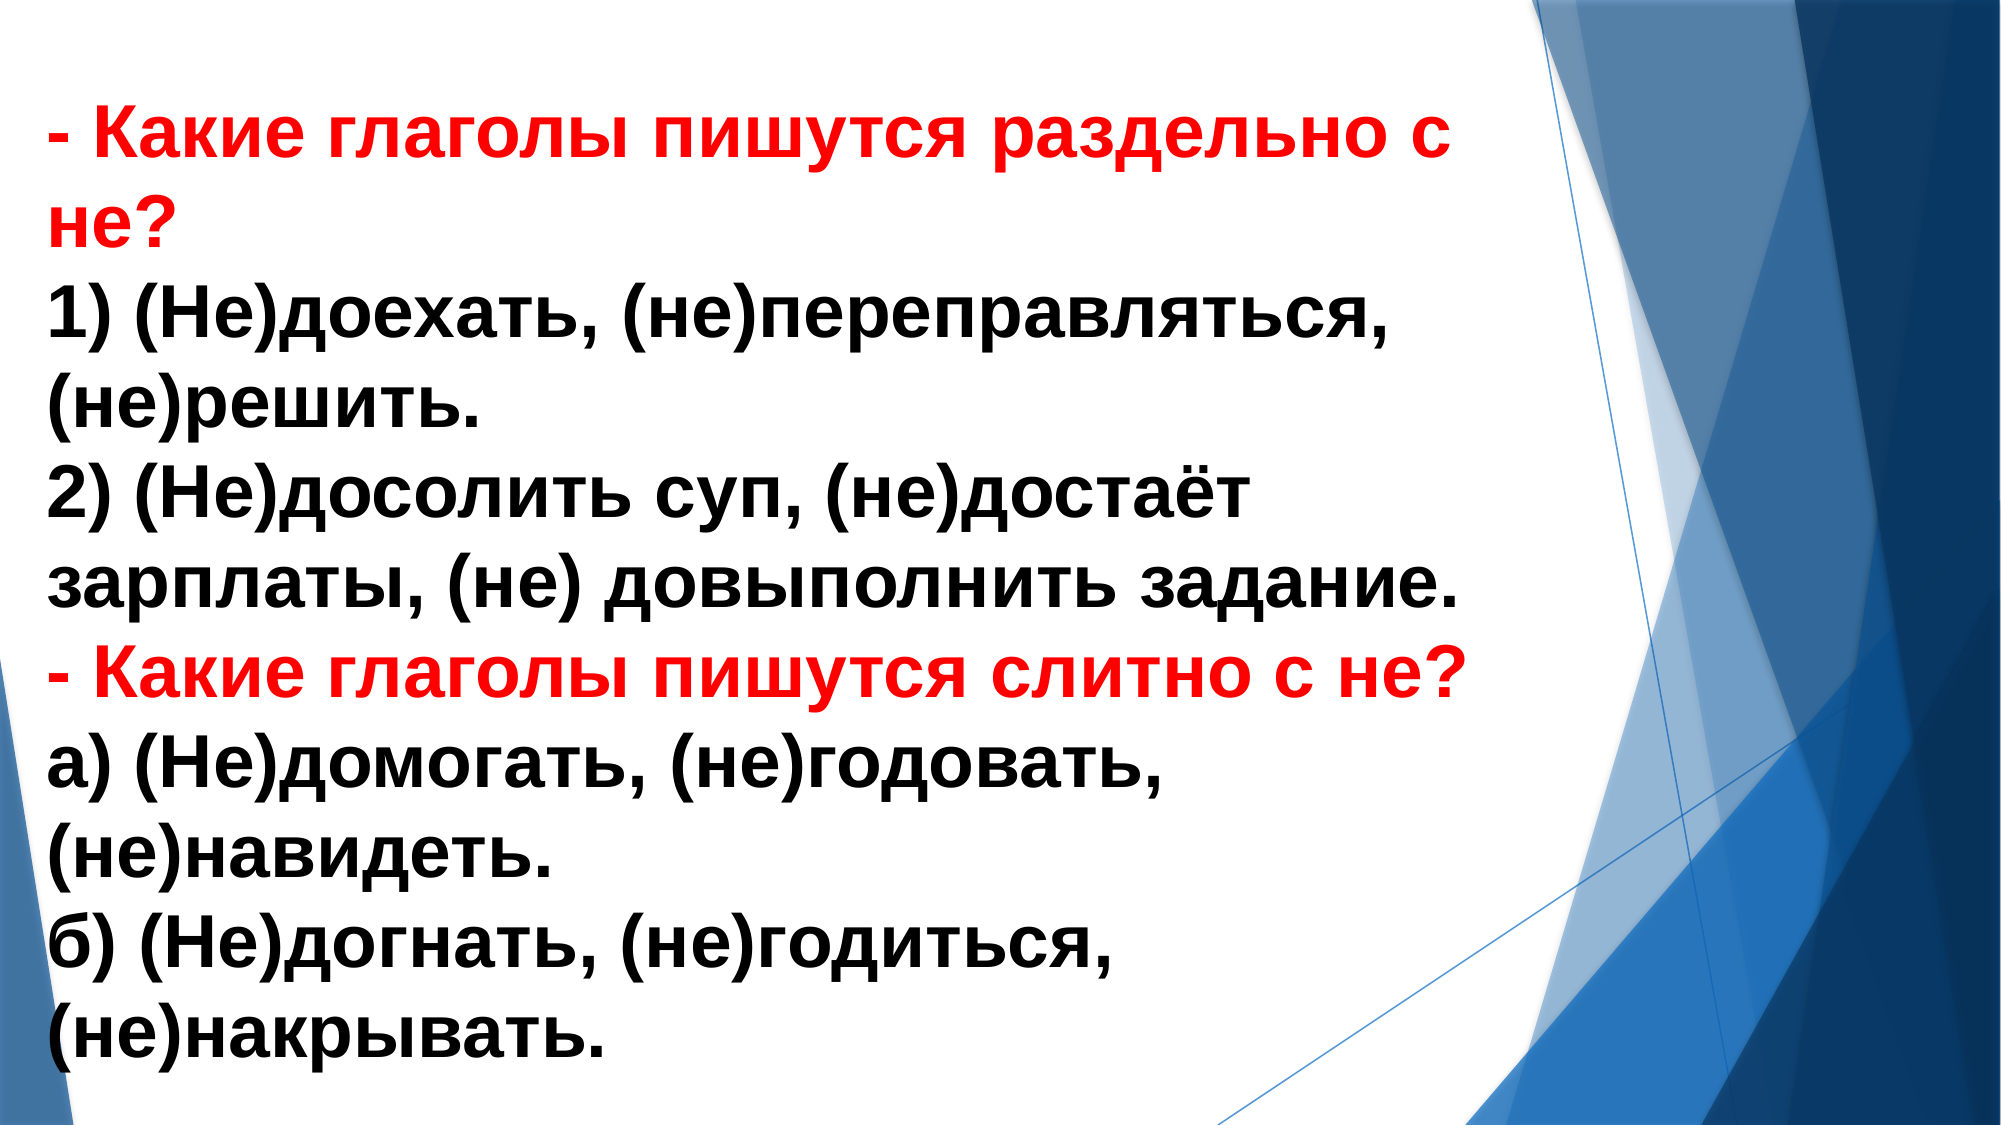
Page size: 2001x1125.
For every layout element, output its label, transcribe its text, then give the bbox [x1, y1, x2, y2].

text_box - Какие глаголы пишутся раздельно с не? 1) (Не)доехать, (не)переправляться, (не)решить. 2) (Не)досолить суп, (не)достаёт зарплаты, (не) довыполнить задание. - Какие глаголы пишутся слитно с не? а) (Не)домогать, (не)годовать, (не)навидеть. б) (Не)догнать, (не)годиться, (не)накрывать. [31, 74, 1500, 1080]
